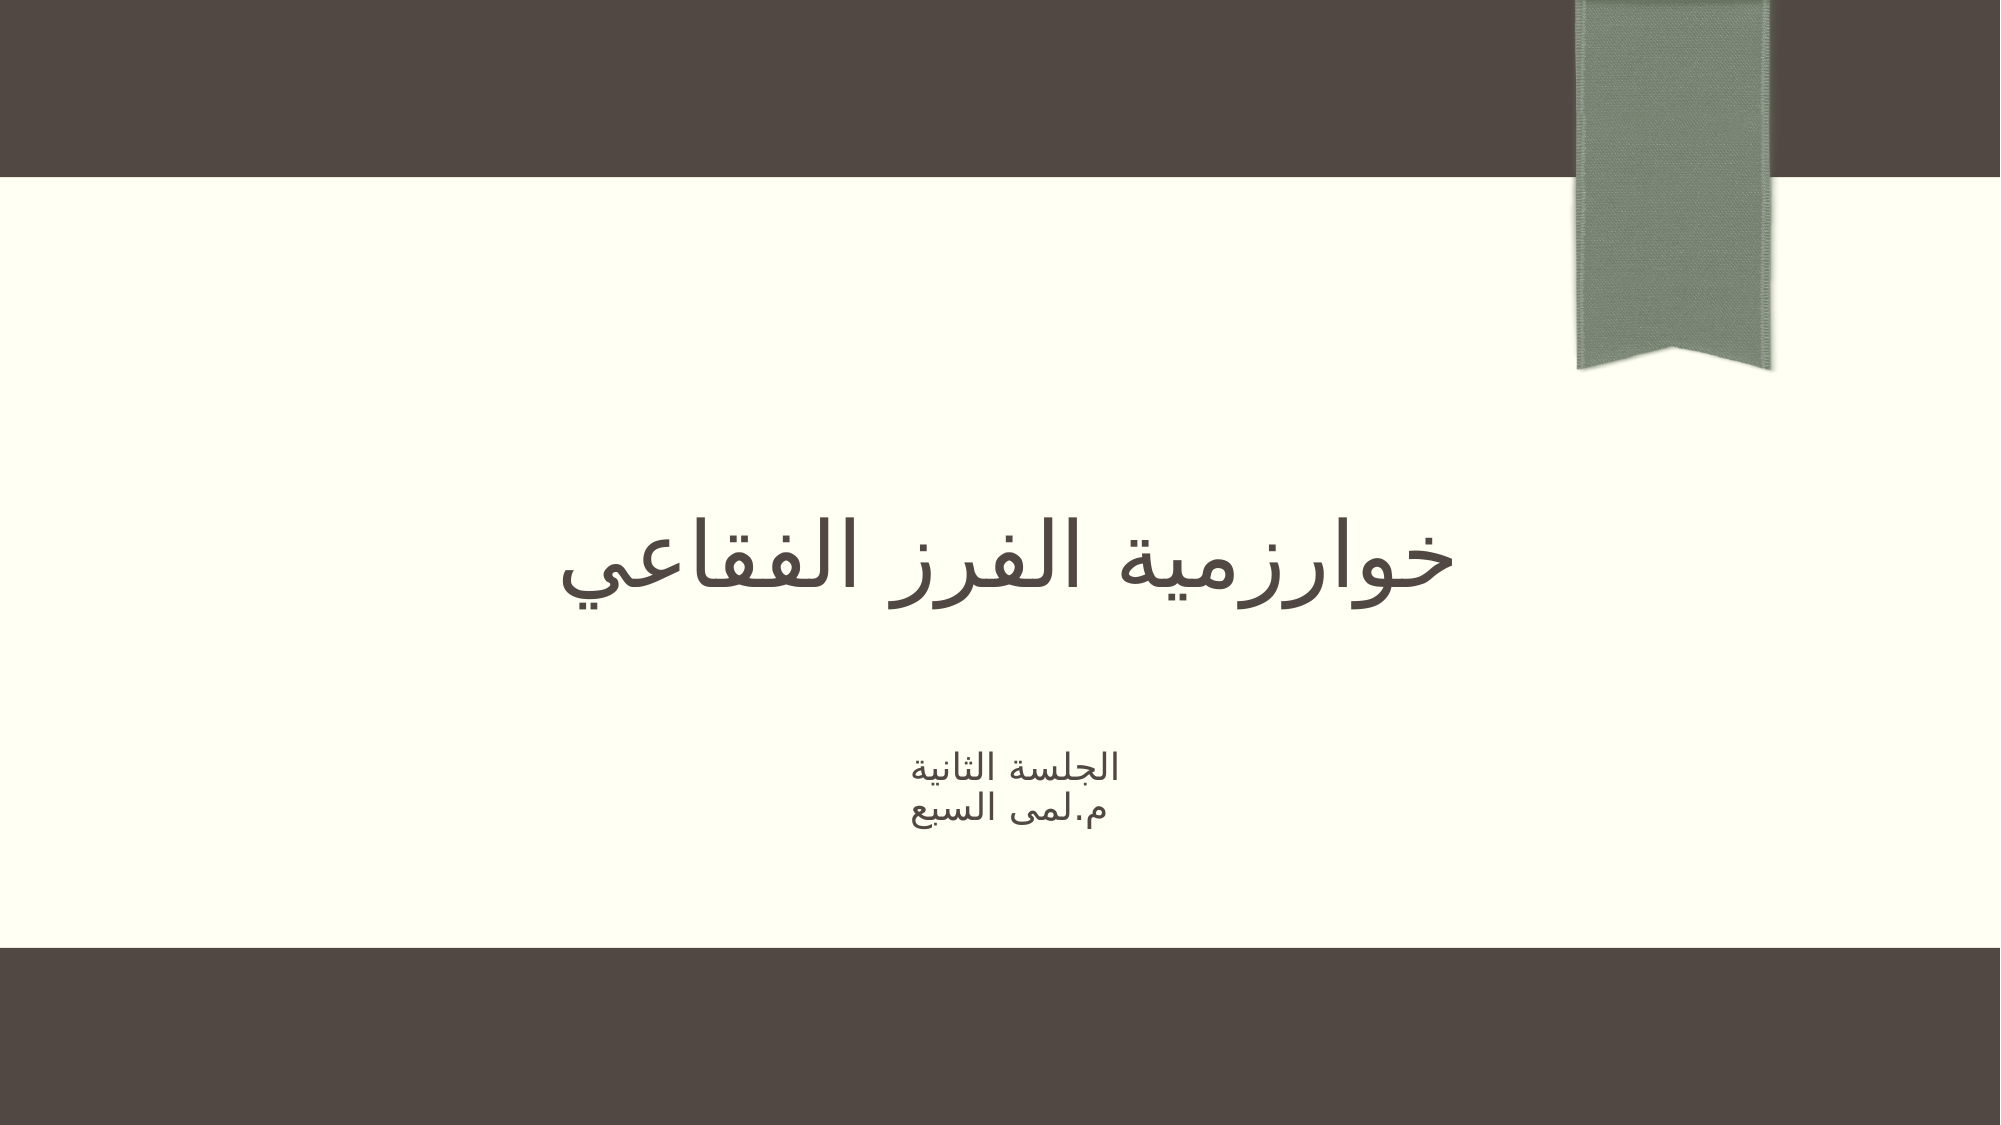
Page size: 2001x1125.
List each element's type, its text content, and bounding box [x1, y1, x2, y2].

subtitle الجلسة الثانية م.لمى السبع [181, 740, 1838, 897]
title خوارزمية الفرز الفقاعي [181, 376, 1838, 740]
